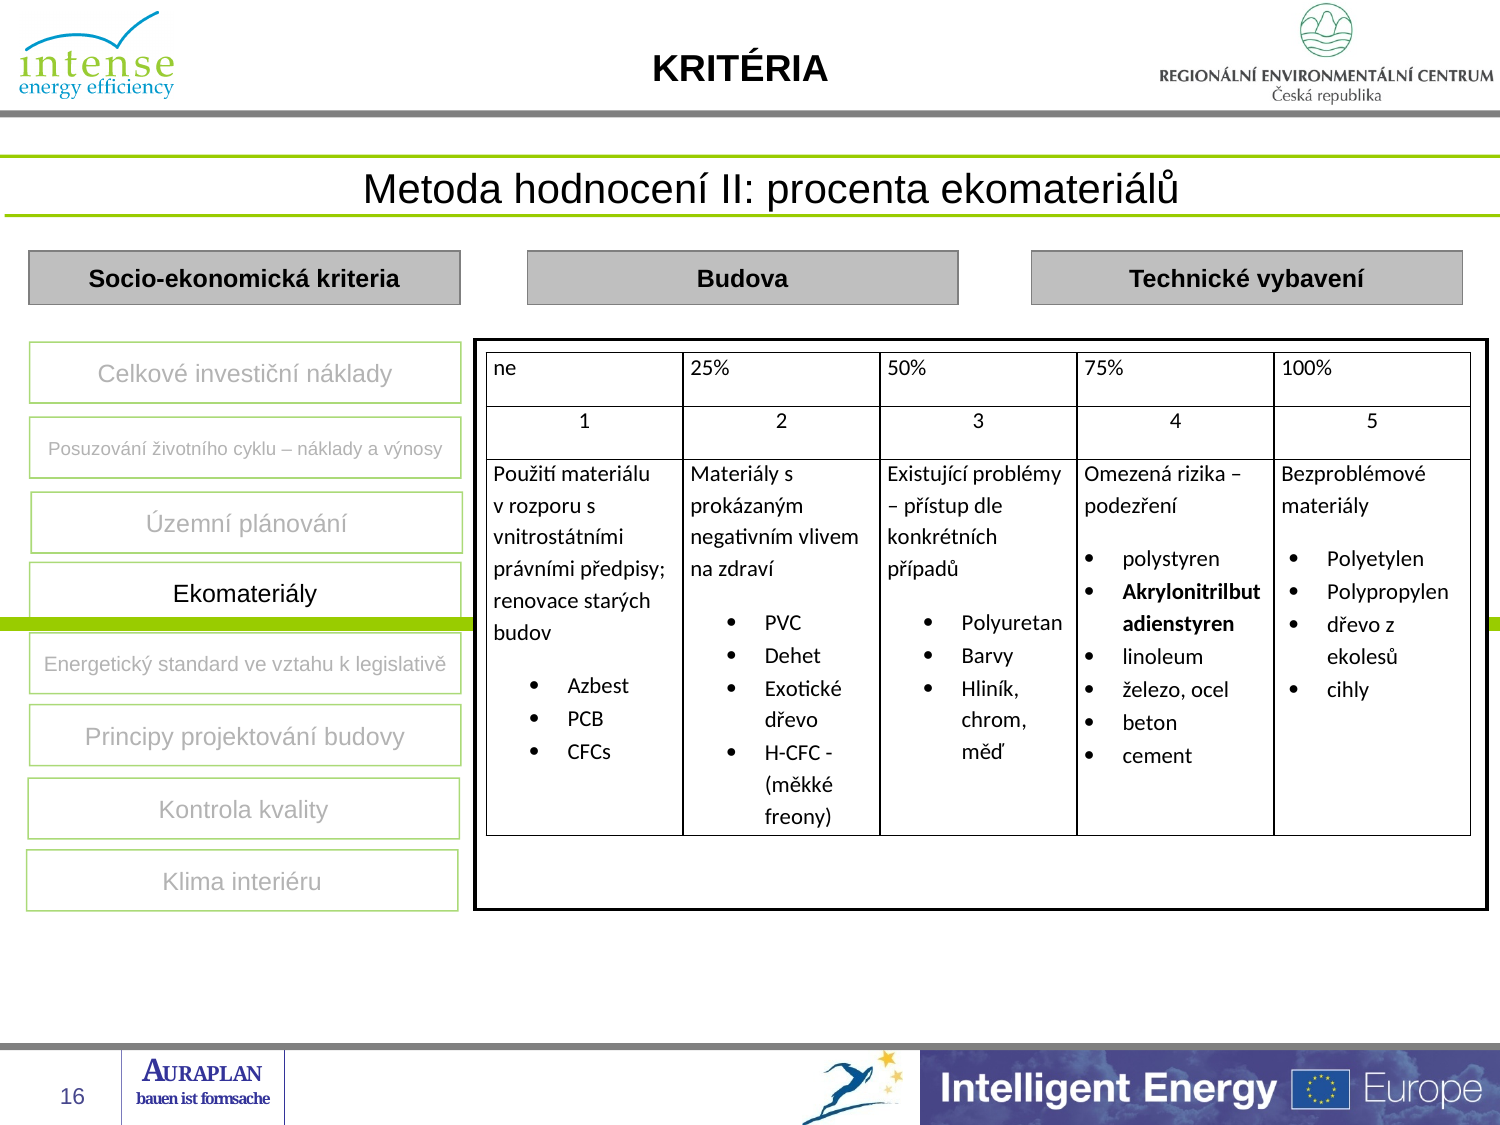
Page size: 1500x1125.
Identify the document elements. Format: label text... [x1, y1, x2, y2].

text_box [0, 617, 475, 630]
text_box Socio-ekonomická kriteria [29, 250, 461, 305]
text_box Technické vybavení [1031, 250, 1463, 305]
text_box KRITÉRIA [637, 36, 845, 97]
text_box [1487, 617, 1500, 630]
picture [1160, 2, 1494, 105]
text_box Kontrola kvality [28, 778, 460, 839]
picture [19, 11, 174, 99]
text_box Posuzování životního cyklu – náklady a výnosy [29, 417, 461, 478]
text_box Celkové investiční náklady [29, 342, 227, 403]
text_box Energetický standard ve vztahu k legislativě [29, 632, 461, 694]
text_box [227, 334, 1306, 456]
text_box [124, 149, 1369, 250]
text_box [485, 352, 1472, 946]
picture [920, 1051, 1500, 1125]
text_box 16 [0, 1074, 100, 1111]
picture [802, 1051, 903, 1125]
text_box Územní plánování [31, 492, 463, 553]
text_box Klima interiéru [26, 849, 458, 911]
text_box Principy projektování budovy [29, 704, 461, 766]
text_box [475, 339, 1487, 910]
text_box Metoda hodnocení II: procenta ekomateriálů [149, 150, 1394, 273]
text_box Budova [527, 273, 959, 305]
text_box Ekomateriály [29, 562, 461, 617]
